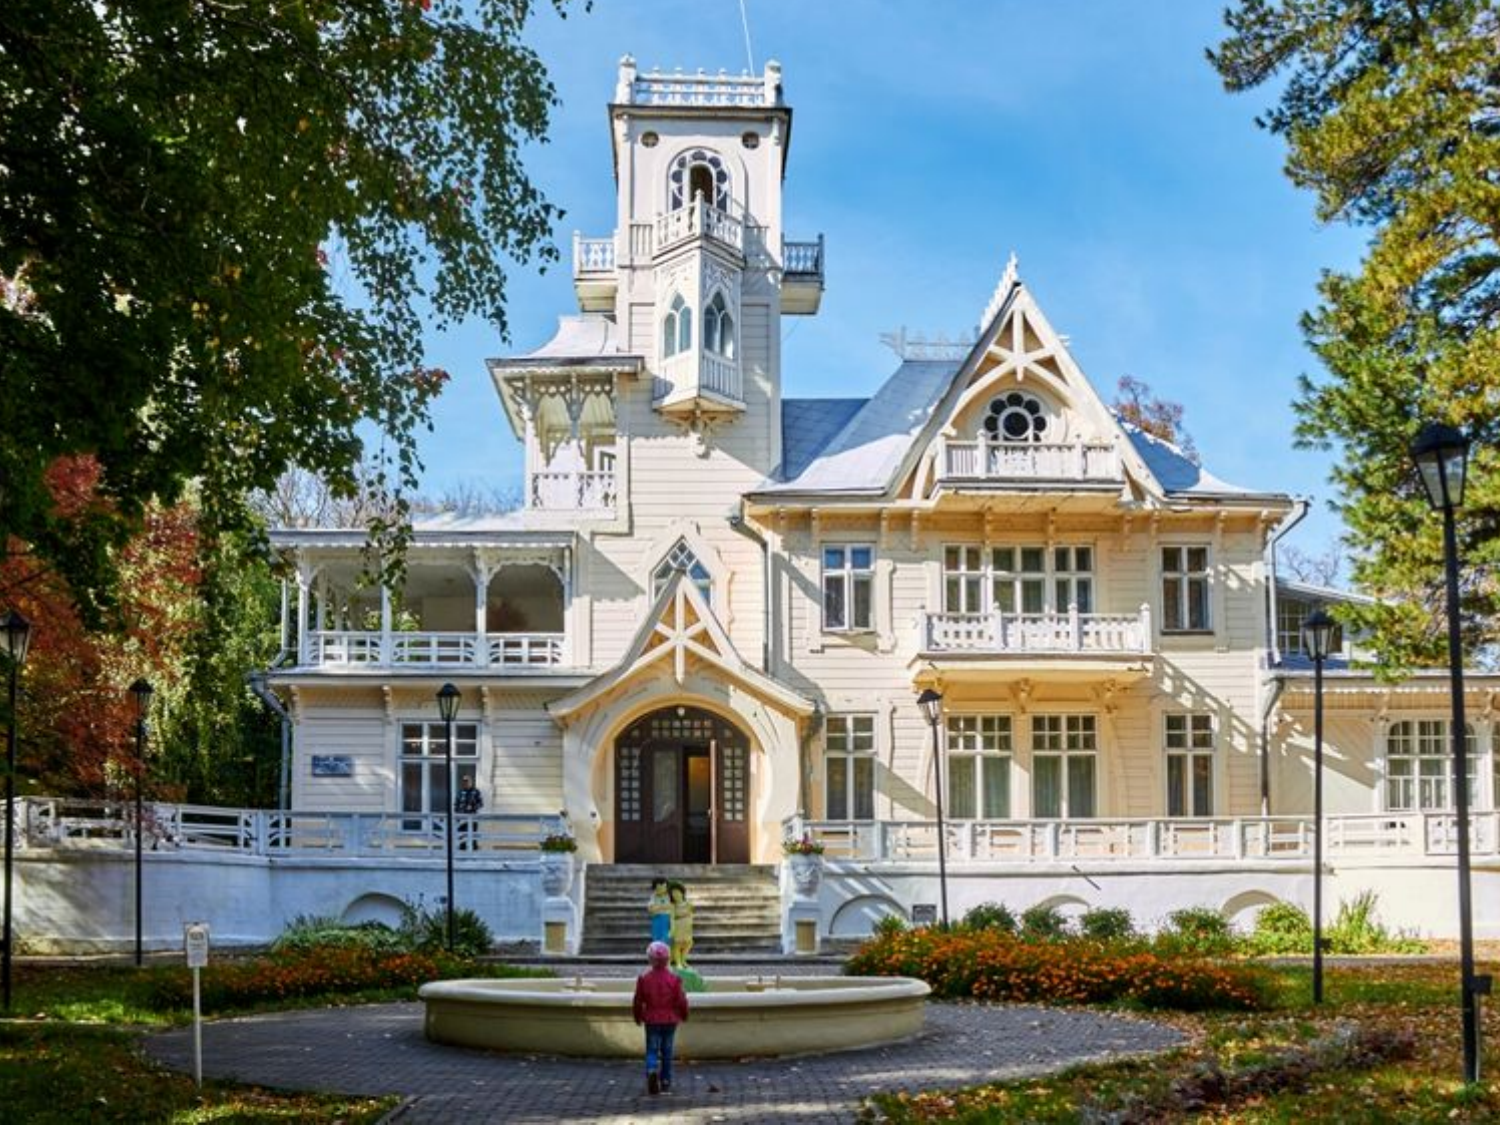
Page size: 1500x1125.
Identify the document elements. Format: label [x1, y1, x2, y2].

list [0, 0, 1500, 1125]
